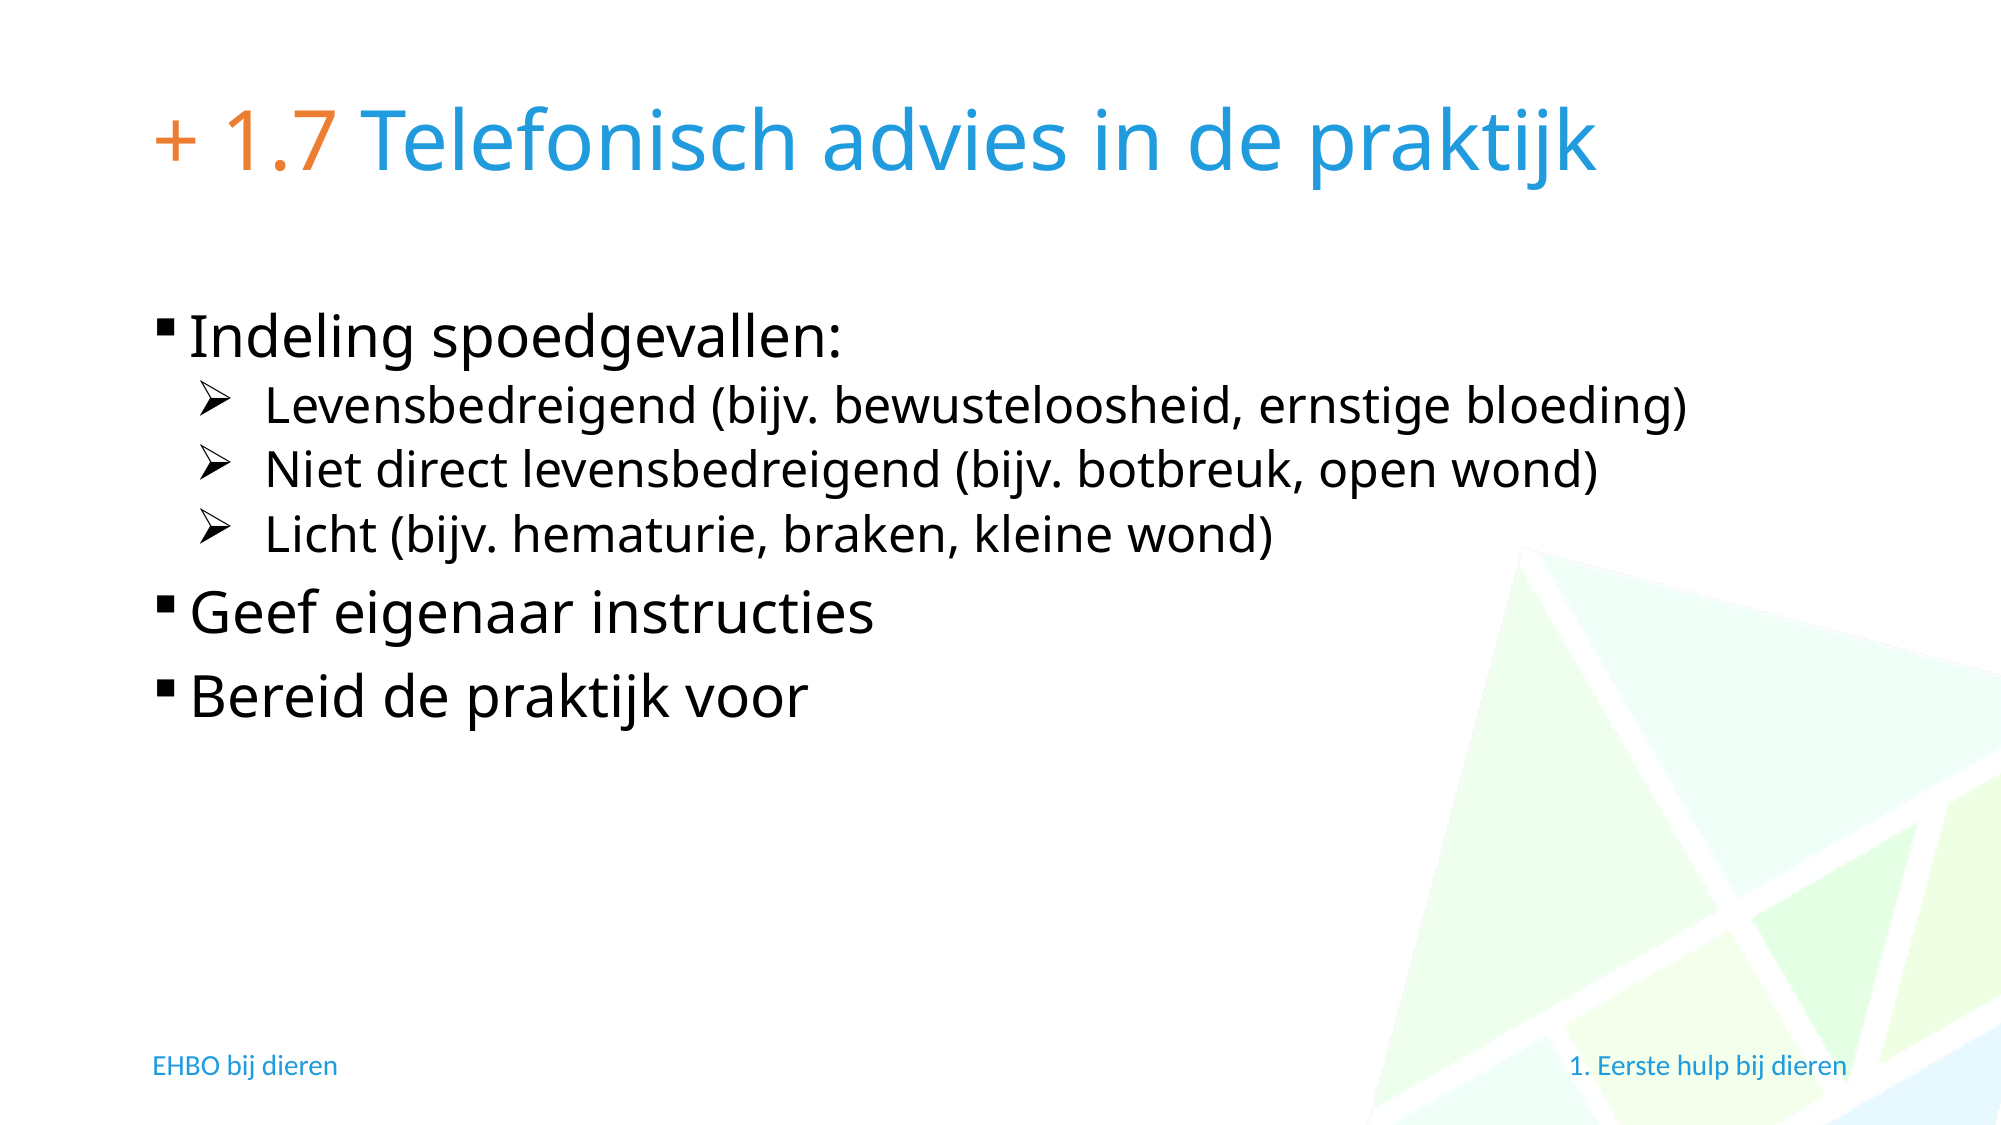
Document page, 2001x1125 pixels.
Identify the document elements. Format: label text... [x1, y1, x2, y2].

title + 1.7 Telefonisch advies in de praktijk [137, 59, 1863, 227]
list 1. Eerste hulp bij dieren [1412, 1042, 1863, 1103]
list Indeling spoedgevallen: Levensbedreigend (bijv. bewusteloosheid, ernstige bloeding) Niet direct levensbedreigend (bijv. botbreuk, open wond) Licht (bijv. hematurie, braken, kleine wond) Geef eigenaar instructies Bereid de praktijk voor [137, 299, 1863, 1014]
list EHBO bij dieren [137, 1042, 588, 1103]
